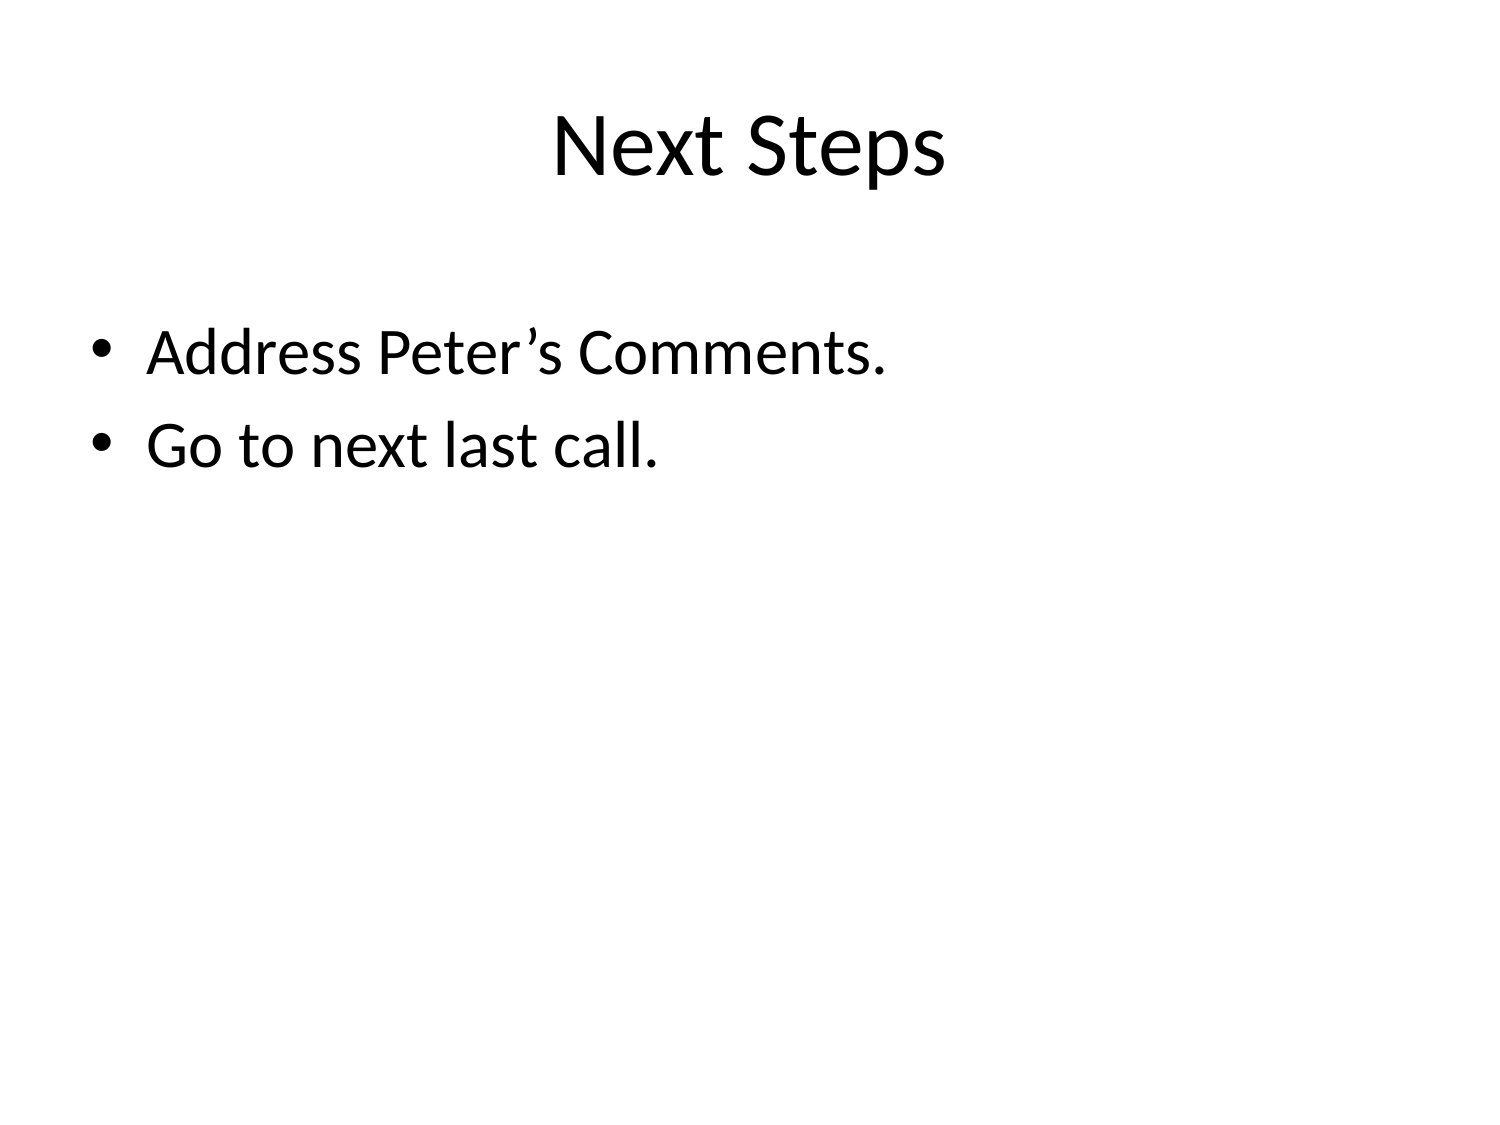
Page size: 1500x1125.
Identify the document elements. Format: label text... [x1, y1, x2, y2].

list Address Peter’s Comments. Go to next last call. [75, 299, 1425, 875]
title Next Steps [75, 45, 1425, 233]
